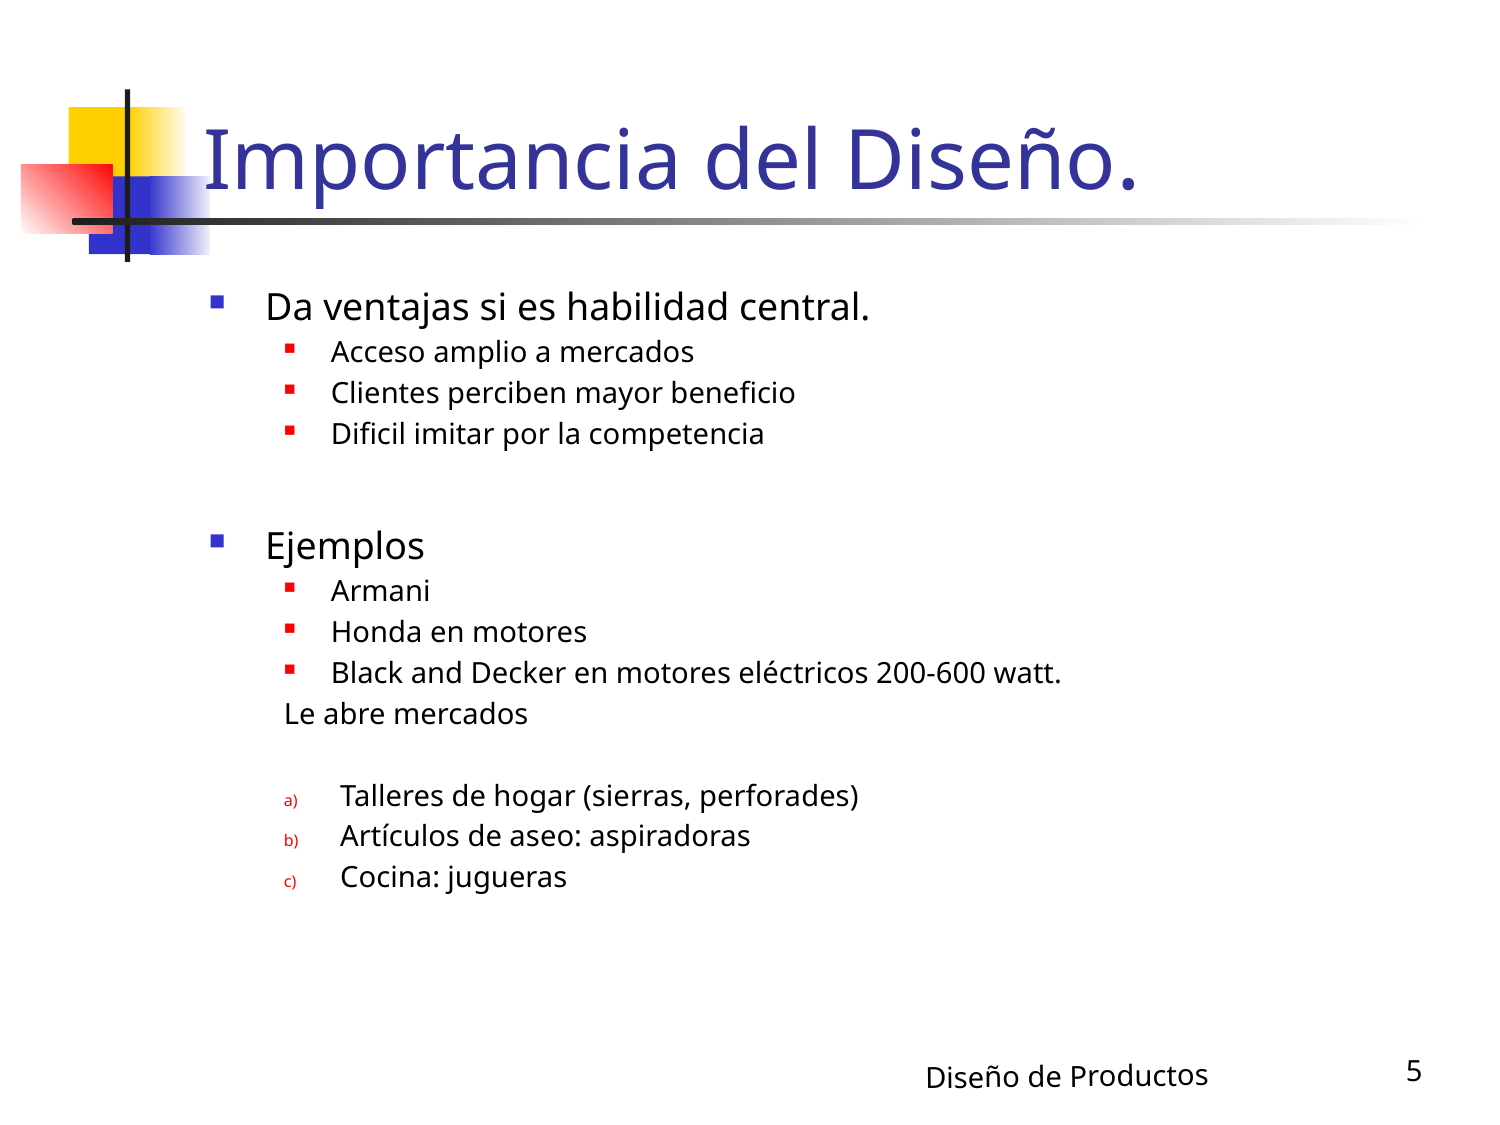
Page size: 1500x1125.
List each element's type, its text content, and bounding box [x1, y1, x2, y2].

footer Diseño de Productos [794, 1028, 1422, 1109]
list Da ventajas si es habilidad central. Acceso amplio a mercados Clientes perciben mayor beneficio Dificil imitar por la competencia Ejemplos Armani Honda en motores Black and Decker en motores eléctricos 200-600 watt. Le abre mercados Talleres de hogar (sierras, perforades) Artículos de aseo: aspiradoras Cocina: jugueras [193, 274, 1470, 1007]
title Importancia del Diseño. [188, 27, 1468, 216]
slide_number 5 [1124, 1024, 1438, 1101]
